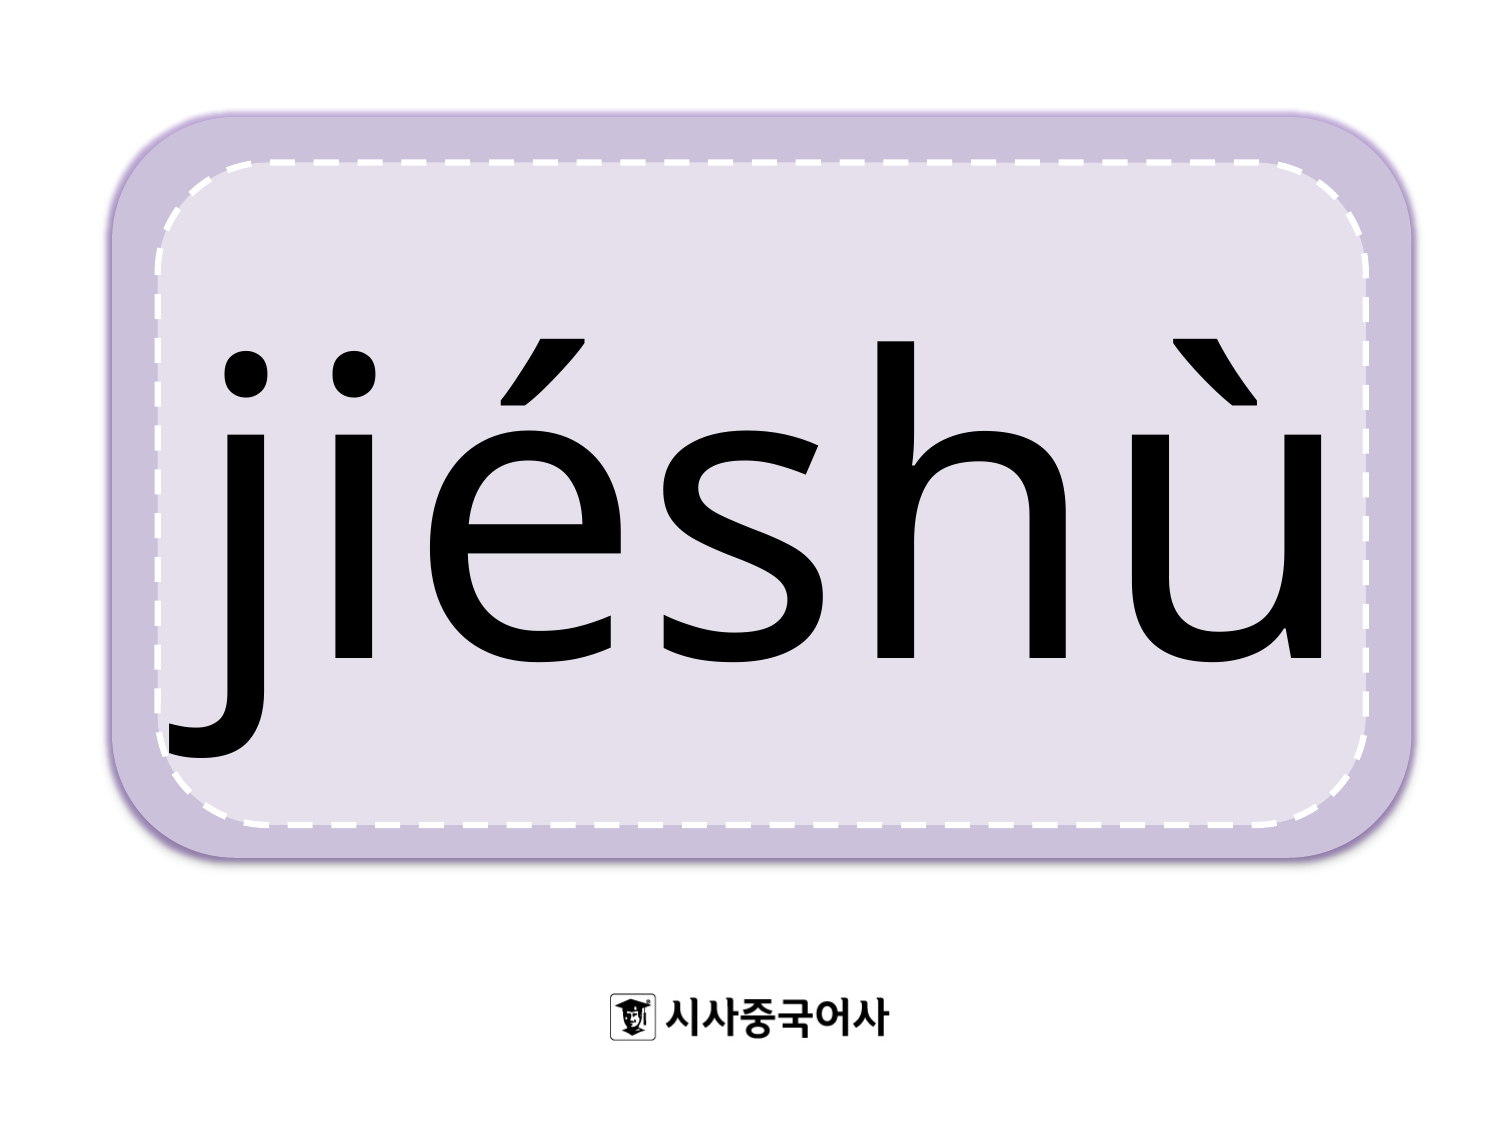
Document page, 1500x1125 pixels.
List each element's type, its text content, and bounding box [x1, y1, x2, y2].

picture [602, 987, 898, 1047]
text_box jiéshù [171, 160, 1380, 824]
